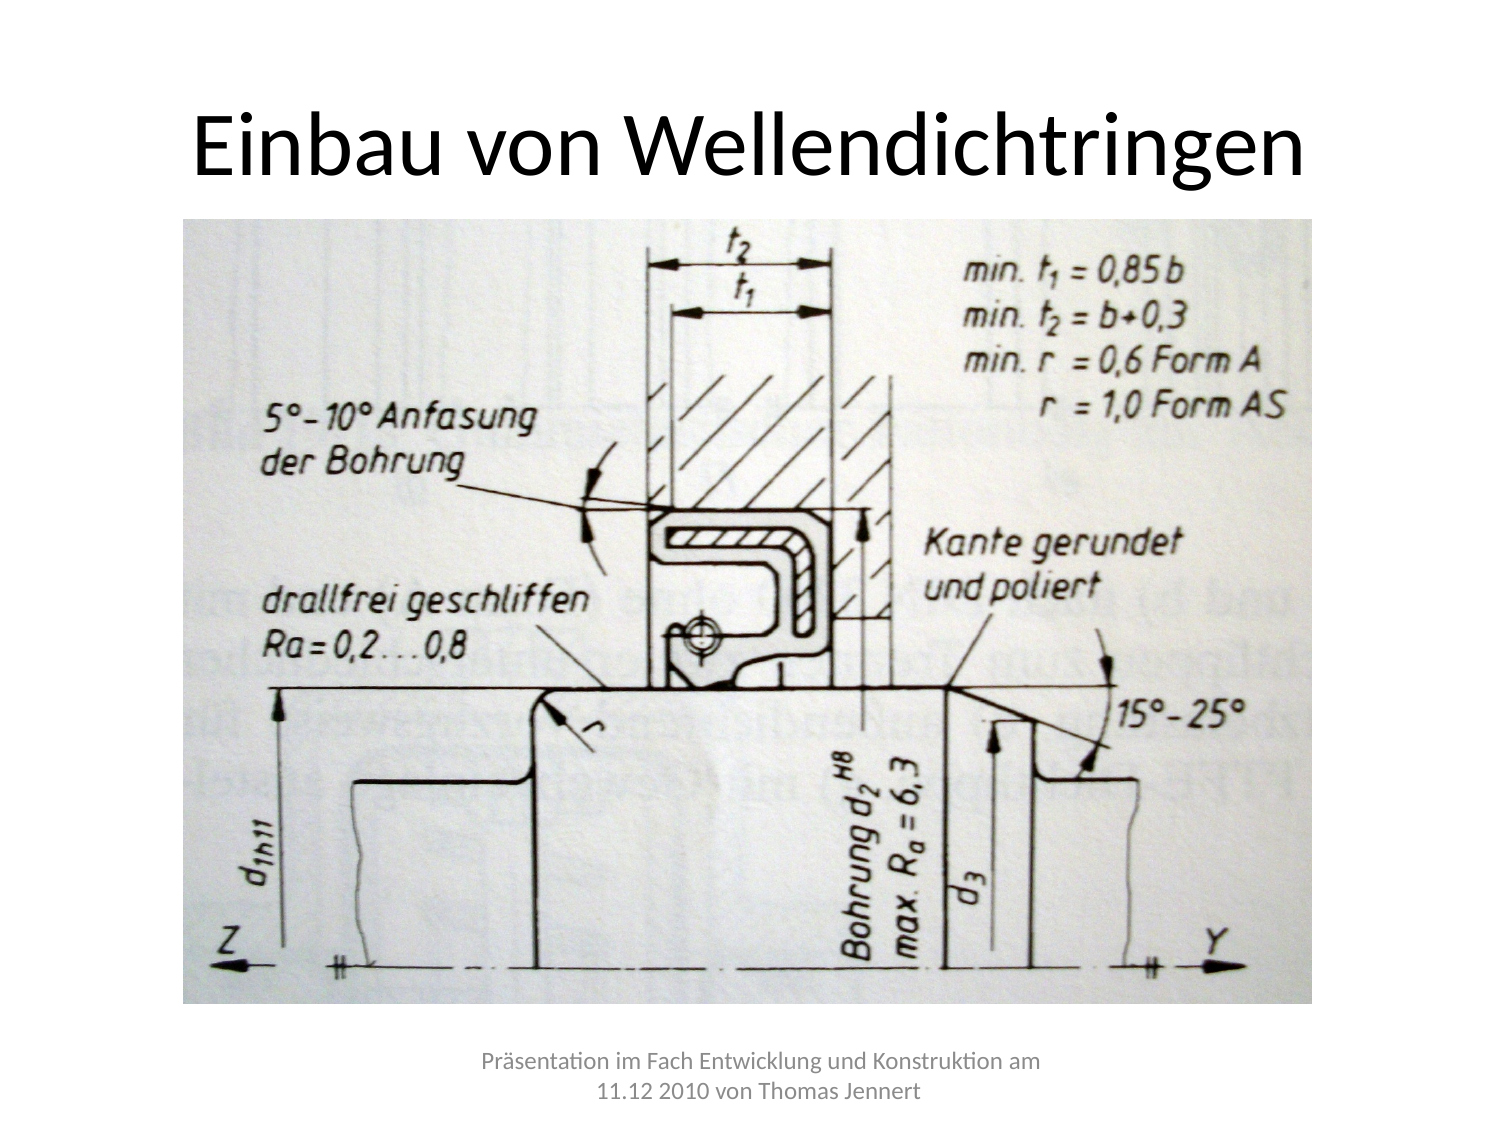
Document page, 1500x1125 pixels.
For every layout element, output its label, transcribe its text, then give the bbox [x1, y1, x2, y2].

footer Präsentation im Fach Entwicklung und Konstruktion am 11.12 2010 von Thomas Jennert [466, 1046, 1058, 1103]
title Einbau von Wellendichtringen [75, 45, 1425, 233]
picture [182, 219, 1312, 1004]
